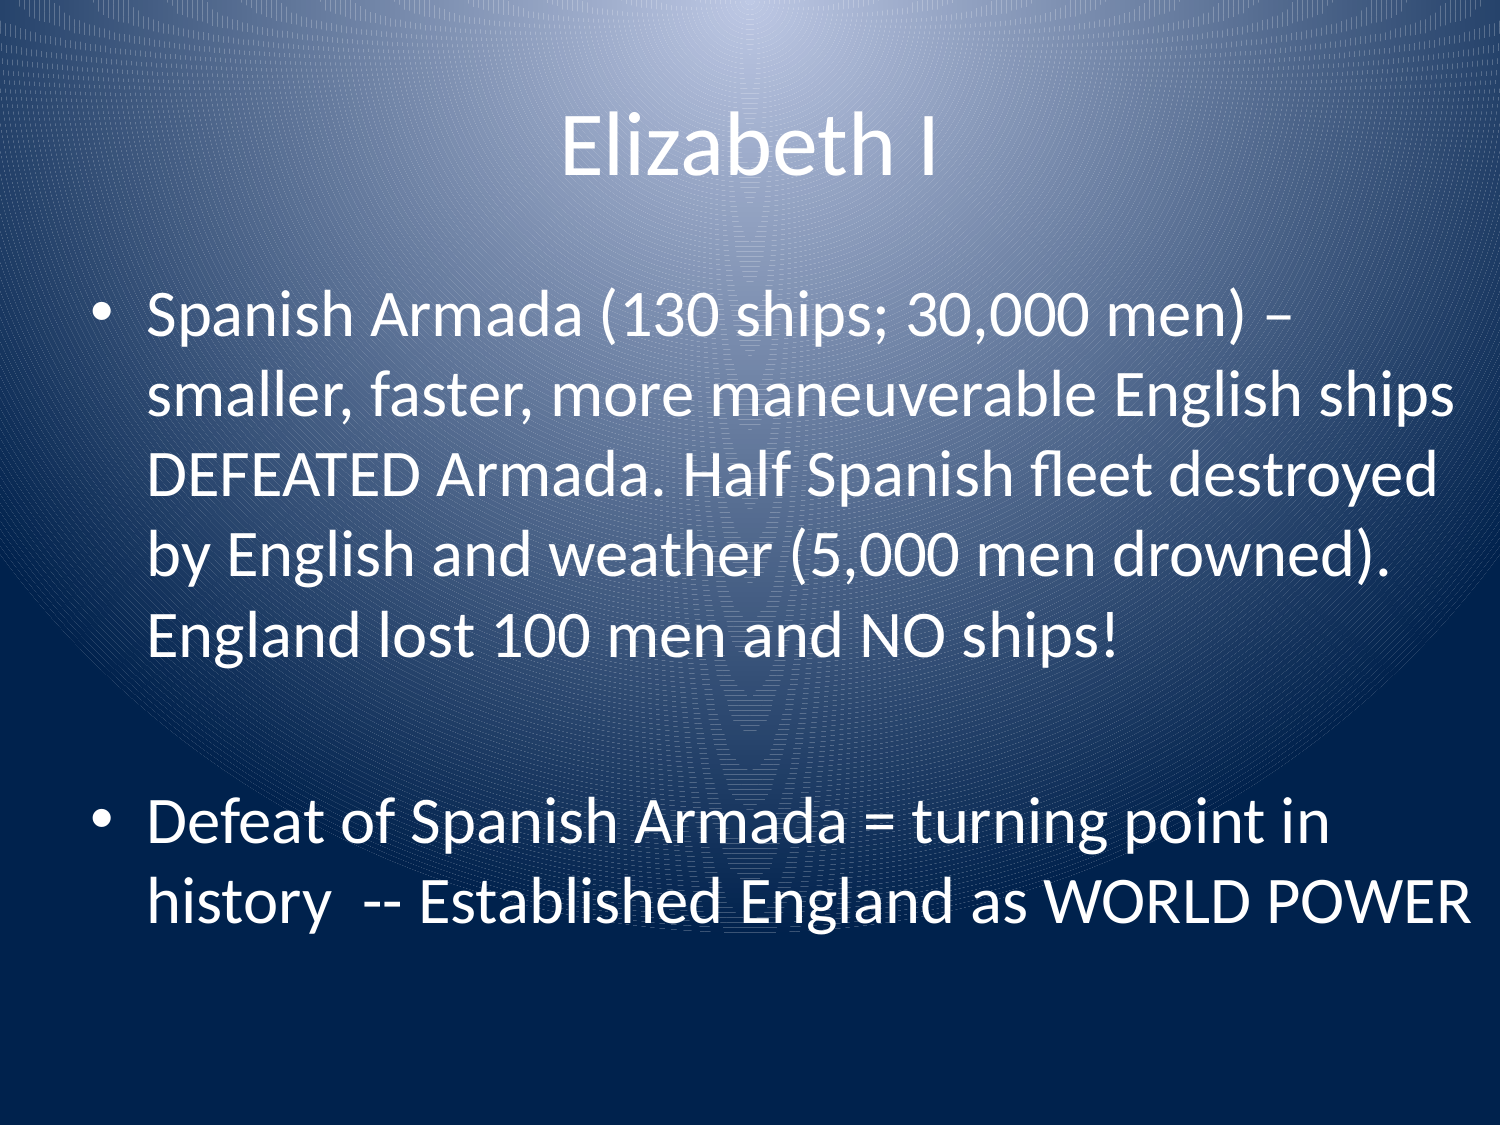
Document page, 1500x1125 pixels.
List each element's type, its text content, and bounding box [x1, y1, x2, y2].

list Spanish Armada (130 ships; 30,000 men) – smaller, faster, more maneuverable English ships DEFEATED Armada. Half Spanish fleet destroyed by English and weather (5,000 men drowned). England lost 100 men and NO ships! Defeat of Spanish Armada = turning point in history -- Established England as WORLD POWER [75, 262, 1500, 1038]
title Elizabeth I [75, 45, 1425, 233]
